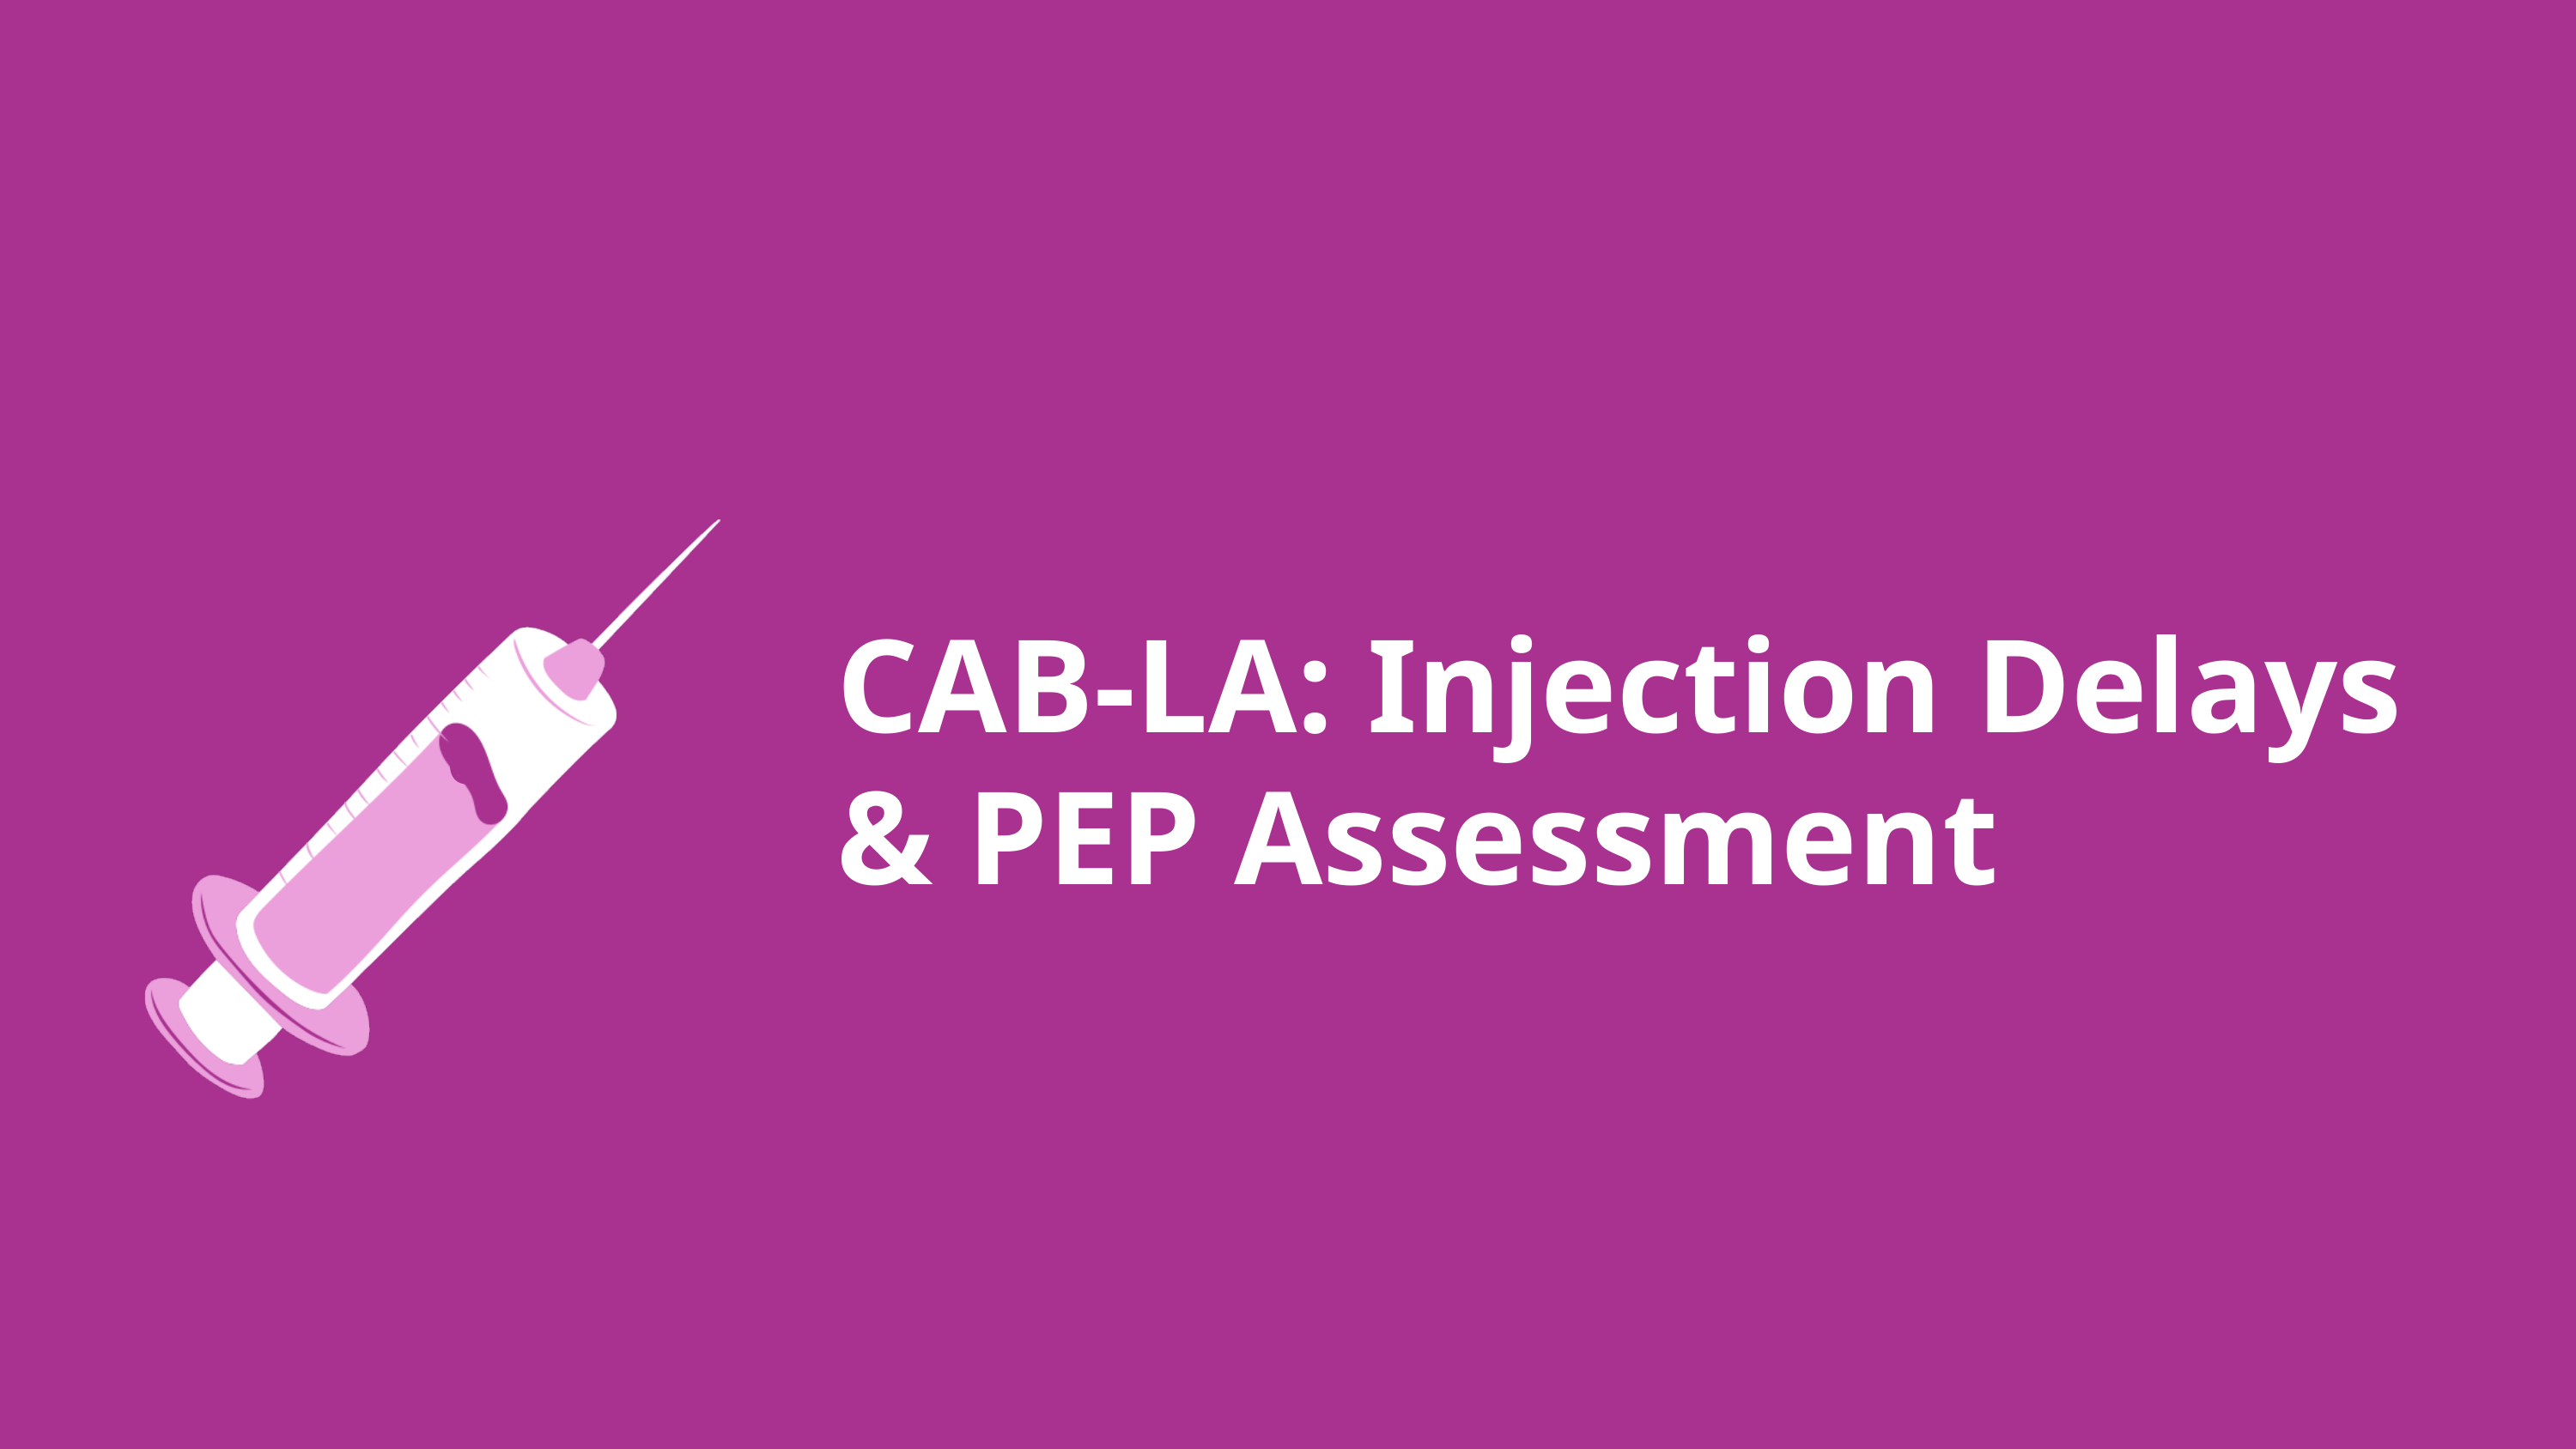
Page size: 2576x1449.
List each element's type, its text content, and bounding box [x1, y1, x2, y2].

text_box CAB-LA: Injection Delays & PEP Assessment [836, 606, 2474, 911]
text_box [144, 519, 721, 1100]
